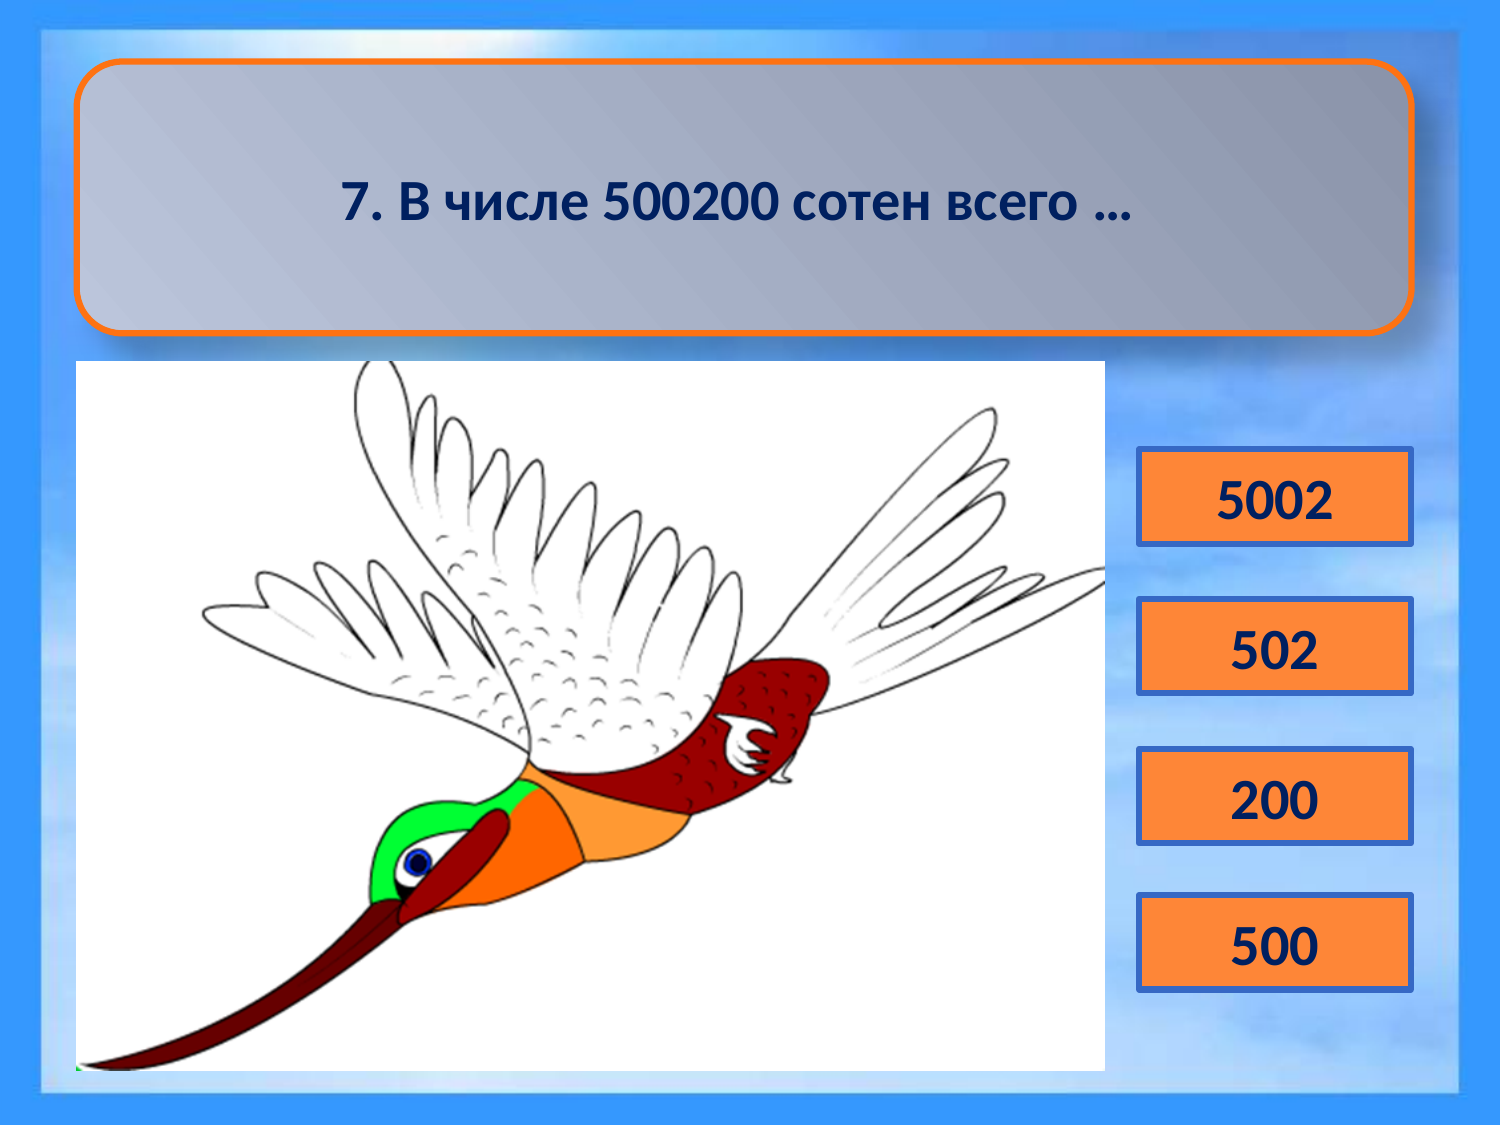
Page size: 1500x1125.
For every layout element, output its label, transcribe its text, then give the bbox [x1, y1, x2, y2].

text_box 7. В числе 500200 сотен всего … [75, 60, 1413, 335]
text_box 502 [1149, 597, 1413, 695]
picture [0, 0, 1500, 1125]
text_box 200 [1149, 747, 1413, 845]
text_box 500 [1149, 893, 1413, 992]
text_box 5002 [1149, 447, 1413, 546]
